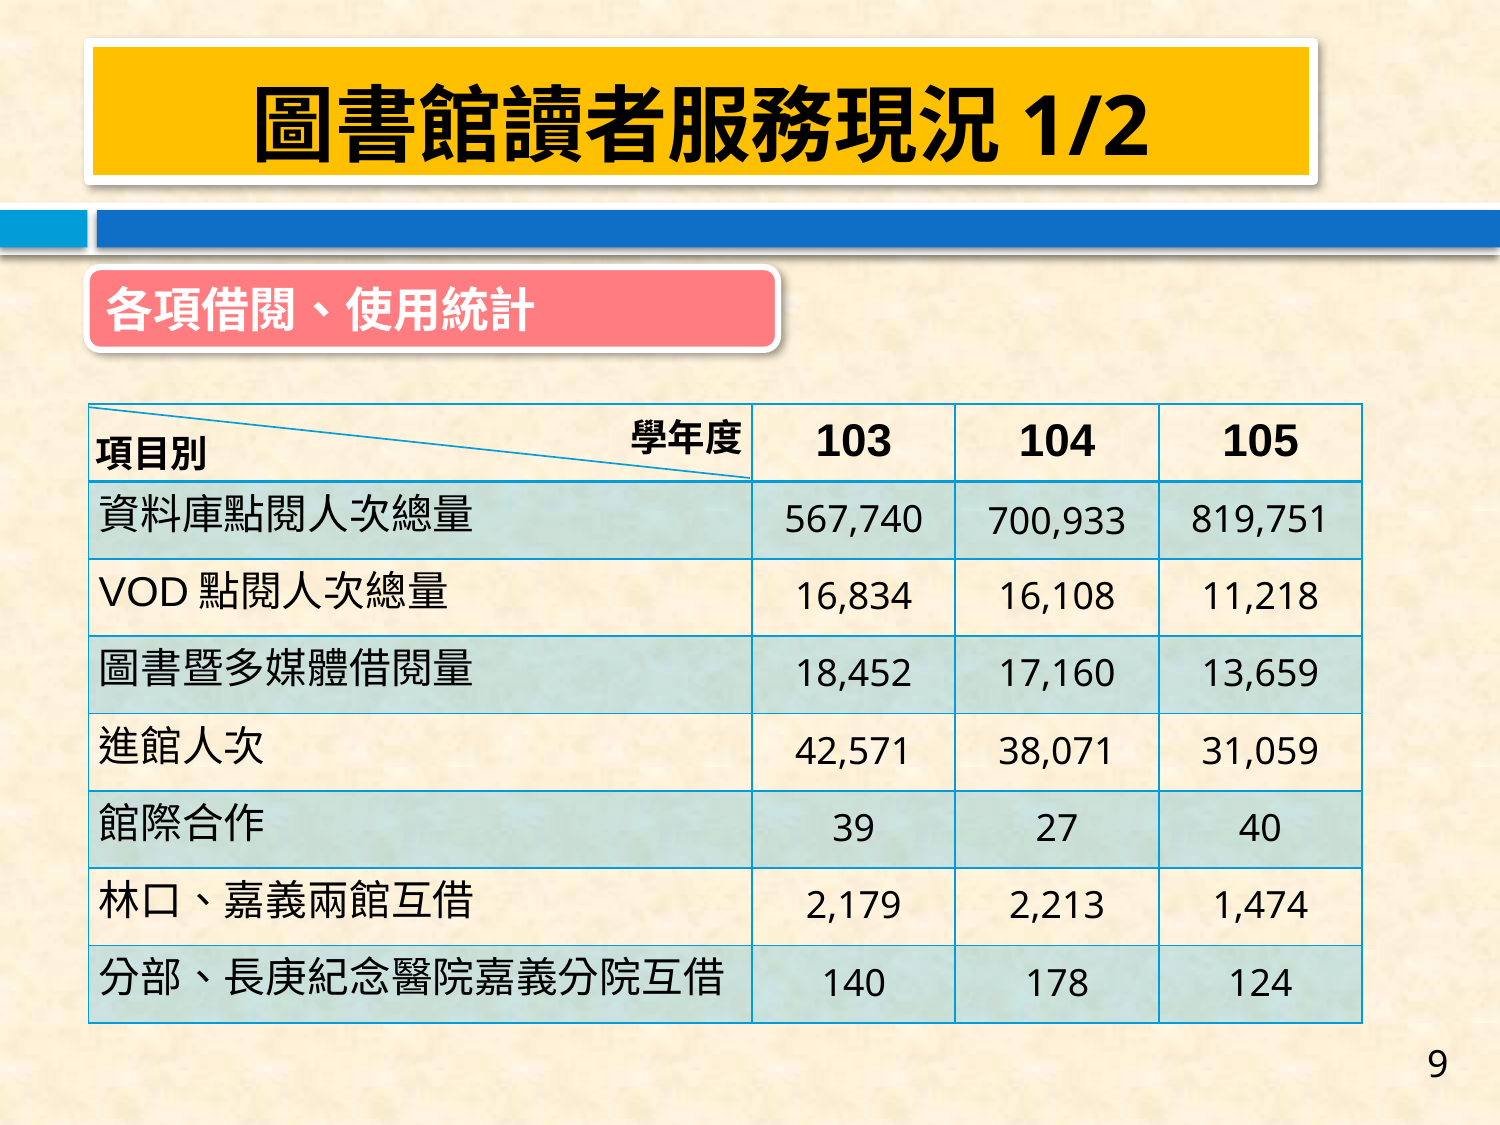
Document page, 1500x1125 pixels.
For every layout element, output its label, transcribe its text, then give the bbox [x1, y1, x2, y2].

picture [0, 255, 1500, 1125]
table_cell 1,474 [1160, 869, 1361, 945]
table_cell 林口、嘉義兩館互借 [89, 869, 751, 945]
table_cell 13,659 [1160, 637, 1361, 713]
table_cell 567,740 [753, 483, 954, 558]
table_cell 39 [753, 792, 954, 867]
table_header 105 [1160, 405, 1361, 480]
table_cell 38,071 [956, 714, 1158, 790]
table_header 104 [956, 405, 1158, 480]
slide_number 9 [1387, 1023, 1488, 1109]
table_cell 31,059 [1160, 714, 1361, 790]
table_cell 124 [1160, 946, 1361, 1022]
table_cell 16,834 [753, 560, 954, 635]
picture [0, 0, 1500, 202]
table_cell 16,108 [956, 560, 1158, 635]
table_cell 17,160 [956, 637, 1158, 713]
table_cell VOD點閱人次總量 [89, 560, 751, 635]
table_cell 館際合作 [89, 792, 751, 867]
table_cell 700,933 [956, 483, 1158, 558]
table_header 103 [753, 405, 954, 480]
table_cell 18,452 [753, 637, 954, 713]
table_cell 178 [956, 946, 1158, 1022]
table_cell 2,179 [753, 869, 954, 945]
table_cell 11,218 [1160, 560, 1361, 635]
table_cell 42,571 [753, 714, 954, 790]
table_cell 40 [1160, 792, 1361, 867]
table_cell 27 [956, 792, 1158, 867]
table_cell 資料庫點閱人次總量 [89, 486, 751, 558]
text_box 圖書館讀者服務現況1/2 [87, 41, 1315, 181]
text_box 各項借閱、使用統計 [85, 265, 780, 352]
table_cell 分部、長庚紀念醫院嘉義分院互借 [89, 946, 751, 1022]
table_cell 圖書暨多媒體借閱量 [89, 637, 751, 713]
table_cell 進館人次 [89, 714, 751, 790]
table_cell 2,213 [956, 869, 1158, 945]
text_box 學年度 [751, 406, 758, 467]
table_cell 140 [753, 946, 954, 1022]
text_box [88, 406, 751, 479]
table_cell 819,751 [1160, 483, 1361, 558]
